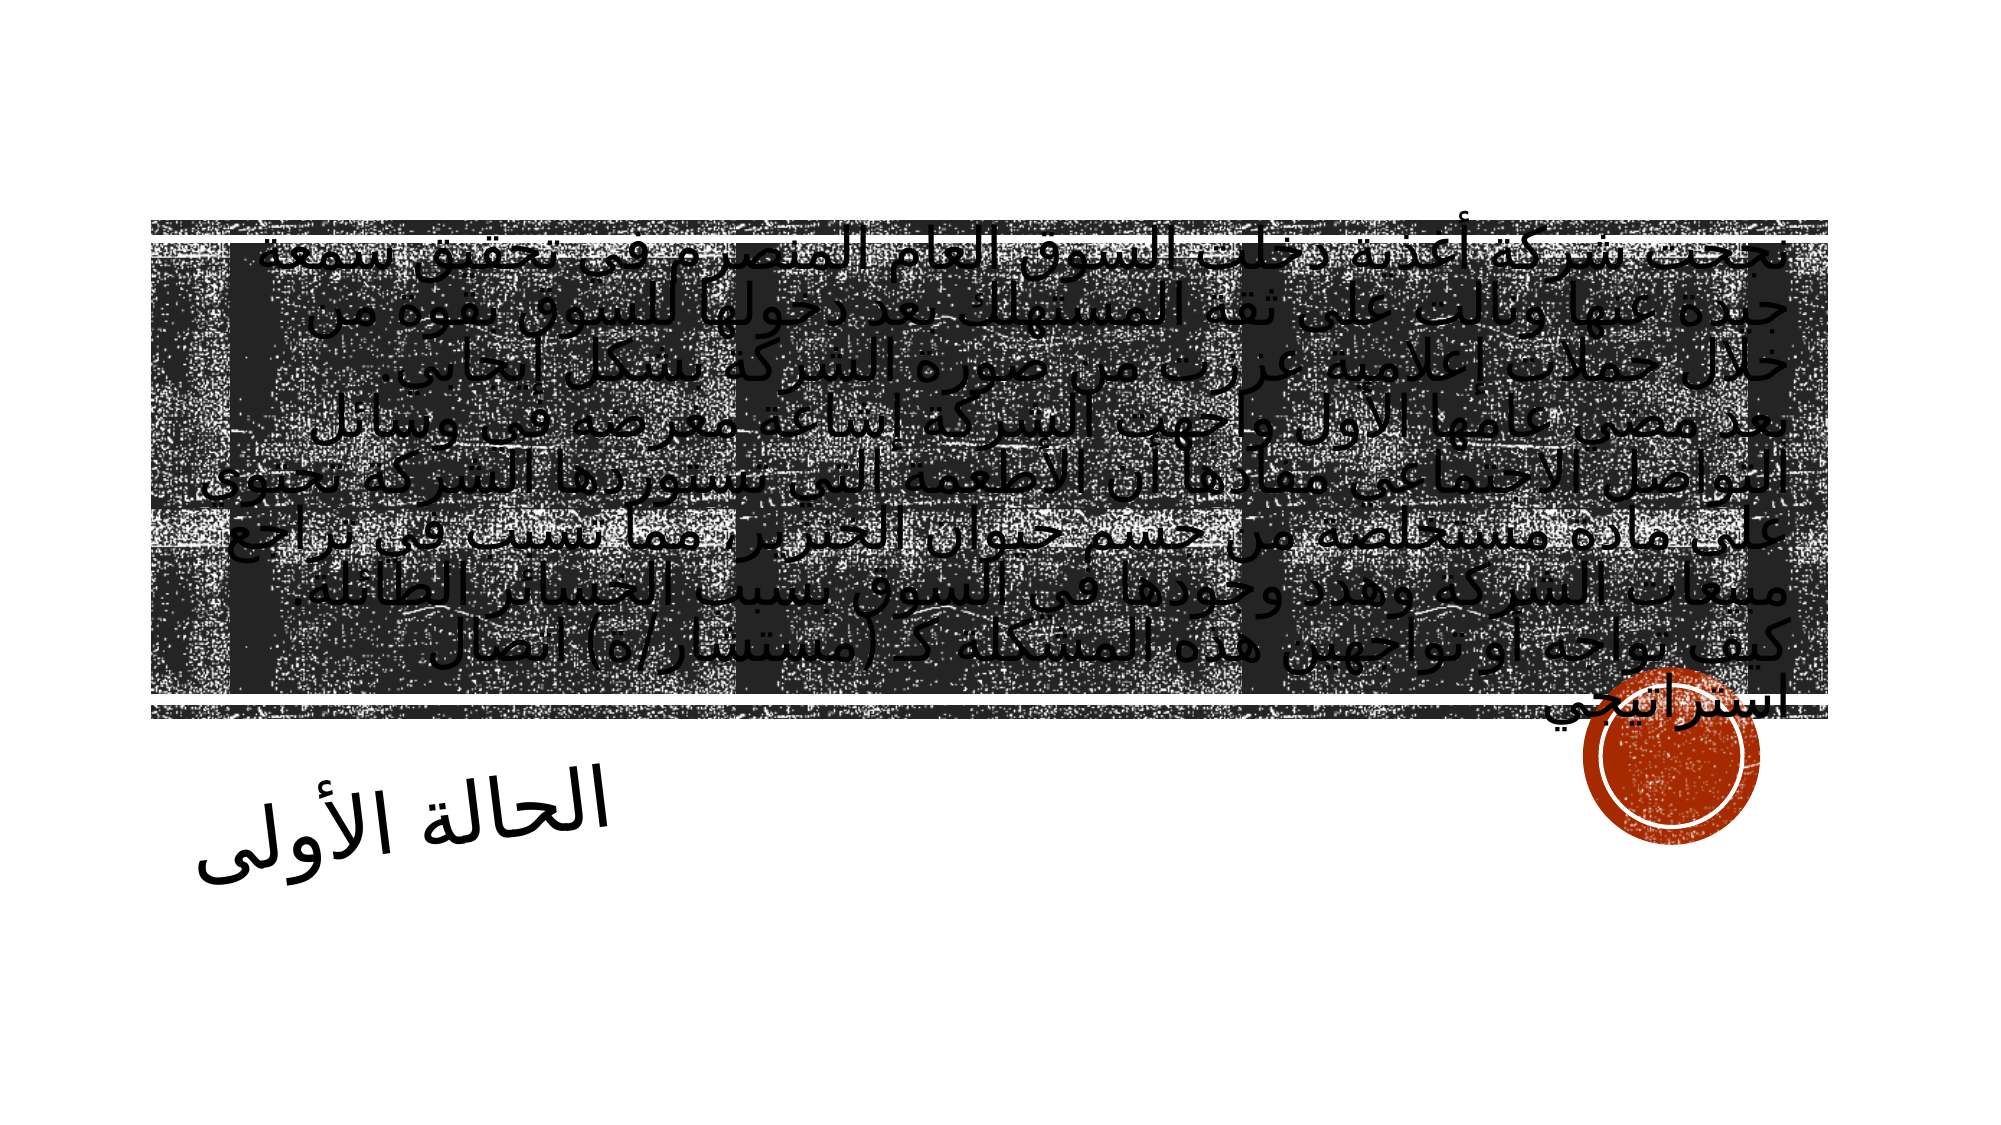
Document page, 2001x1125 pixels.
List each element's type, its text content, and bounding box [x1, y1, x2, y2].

subtitle الحالة الأولى [169, 641, 1476, 975]
title نجحت شركة أغذية دخلت السوق العام المنصرم في تحقيق سمعة جيدة عنها ونالت على ثقة المستهلك بعد دخولها للسوق بقوة من خلال حملات إعلامية عززت من صورة الشركة بشكل إيجابي. بعد مضي عامها الأول واجهت الشركة إشاعة مغرضه في وسائل التواصل الاجتماعي مفادها أن الأطعمة التي تستوردها الشركة تحتوي على مادة مستخلصة من جسم حيوان الخنزير، مما تسبب في تراجع مبيعات الشركة وهدد وجودها في السوق بسبب الخسائر الطائلة. كيف تواجه أو تواجهين هذه المشكلة كـ (مستشار/ة) اتصال استراتيجي [172, 234, 1808, 733]
